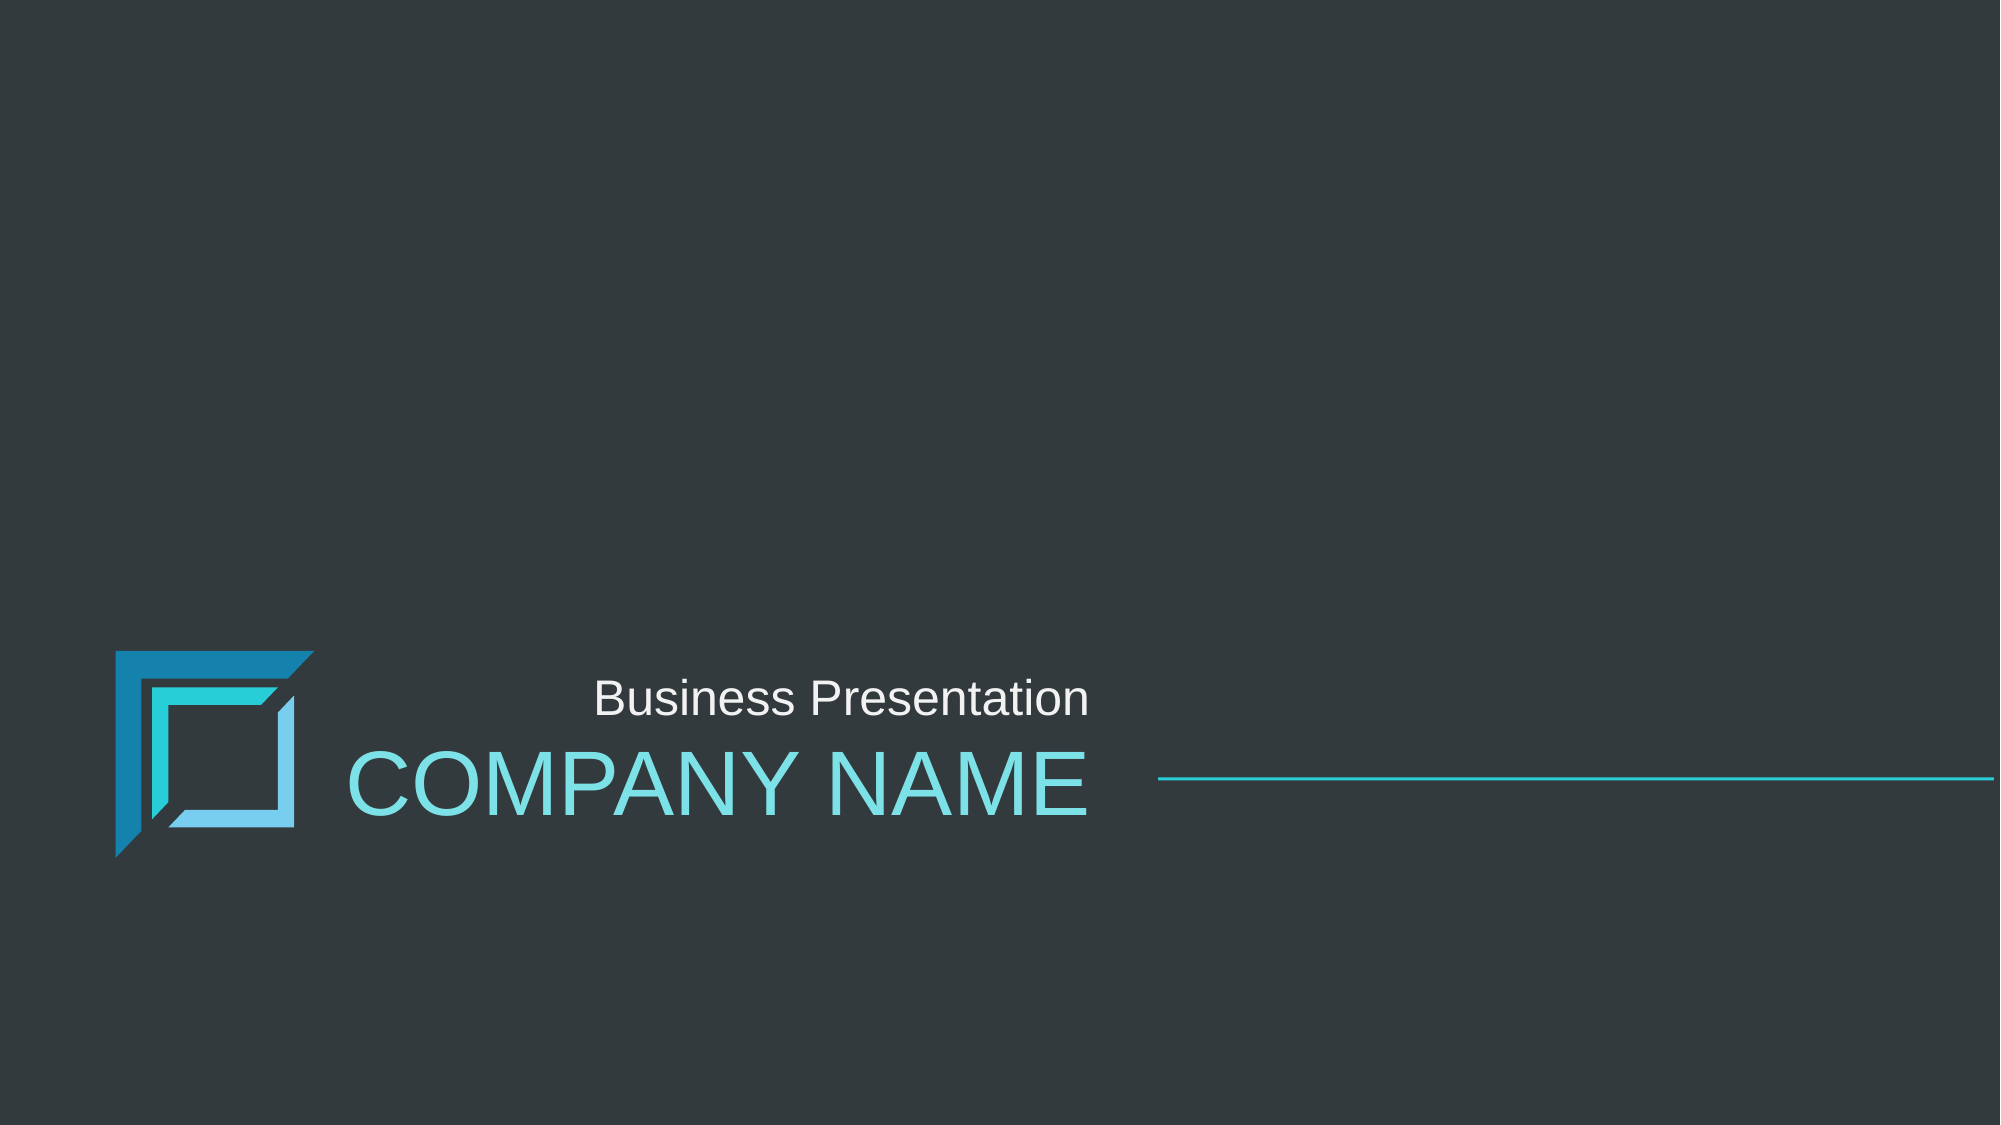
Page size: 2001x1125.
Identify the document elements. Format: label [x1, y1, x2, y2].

text_box [115, 650, 1159, 858]
